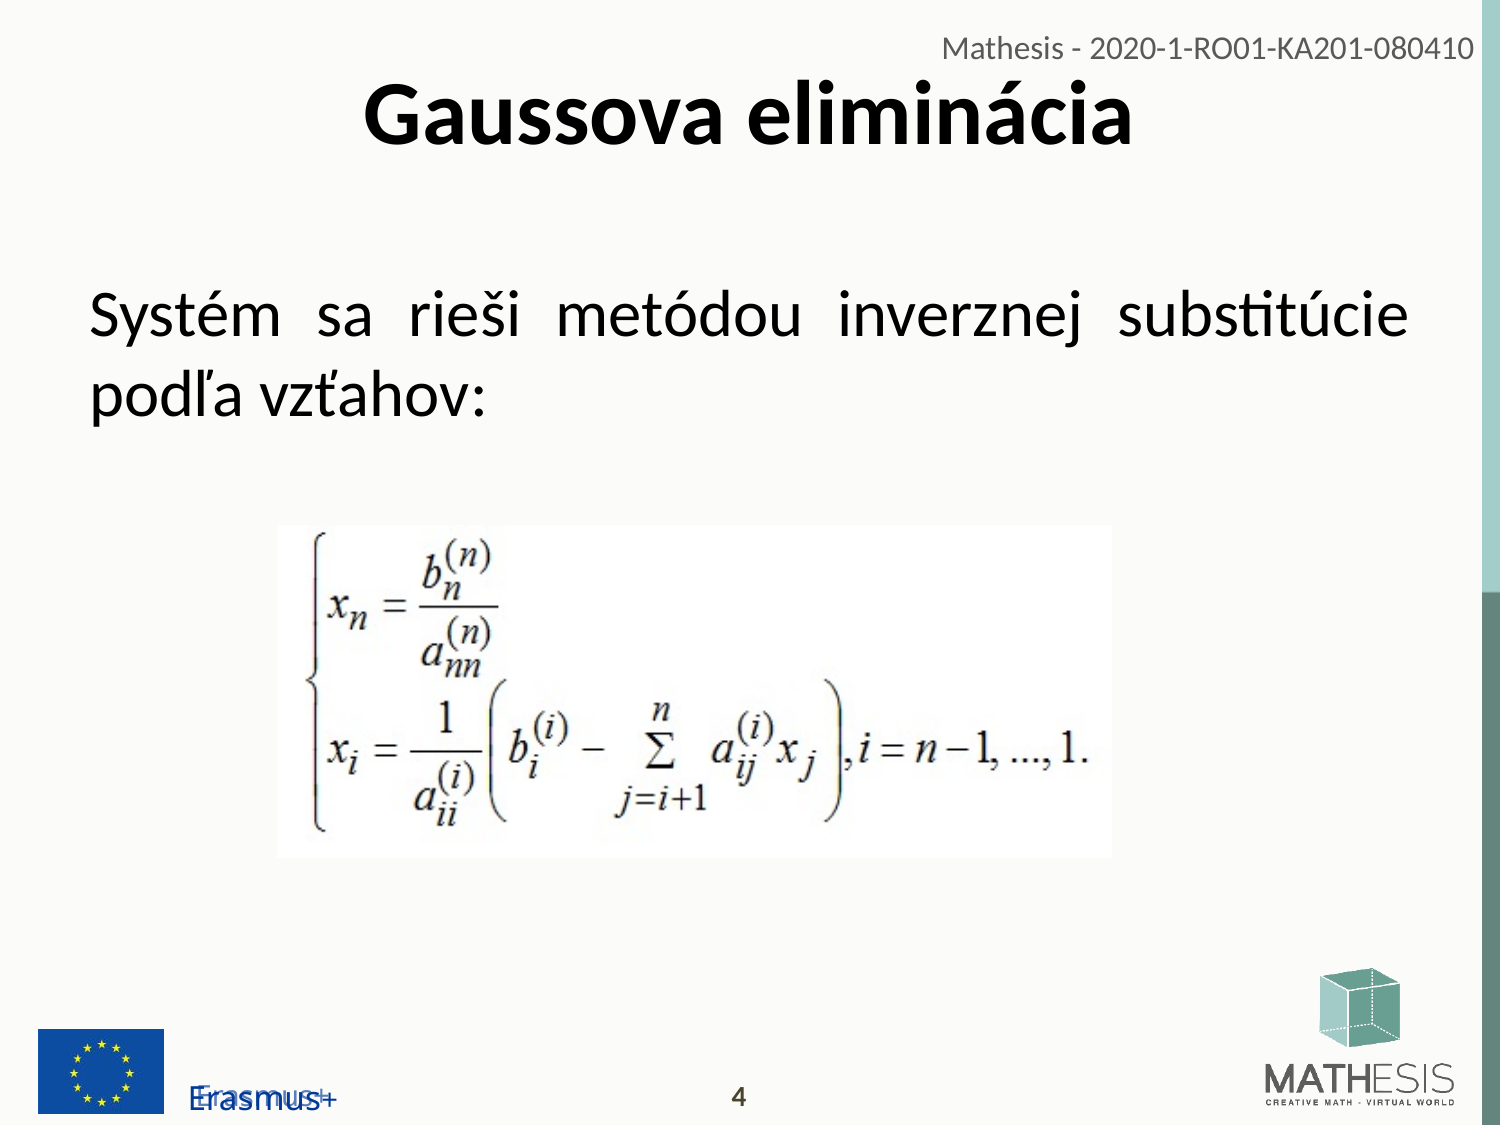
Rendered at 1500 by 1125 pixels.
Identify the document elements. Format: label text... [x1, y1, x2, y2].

picture [38, 1029, 164, 1114]
list Systém sa rieši metódou inverznej substitúcie podľa vzťahov: [75, 262, 1425, 551]
title Gaussova eliminácia [75, 45, 1425, 233]
picture [277, 525, 1113, 859]
